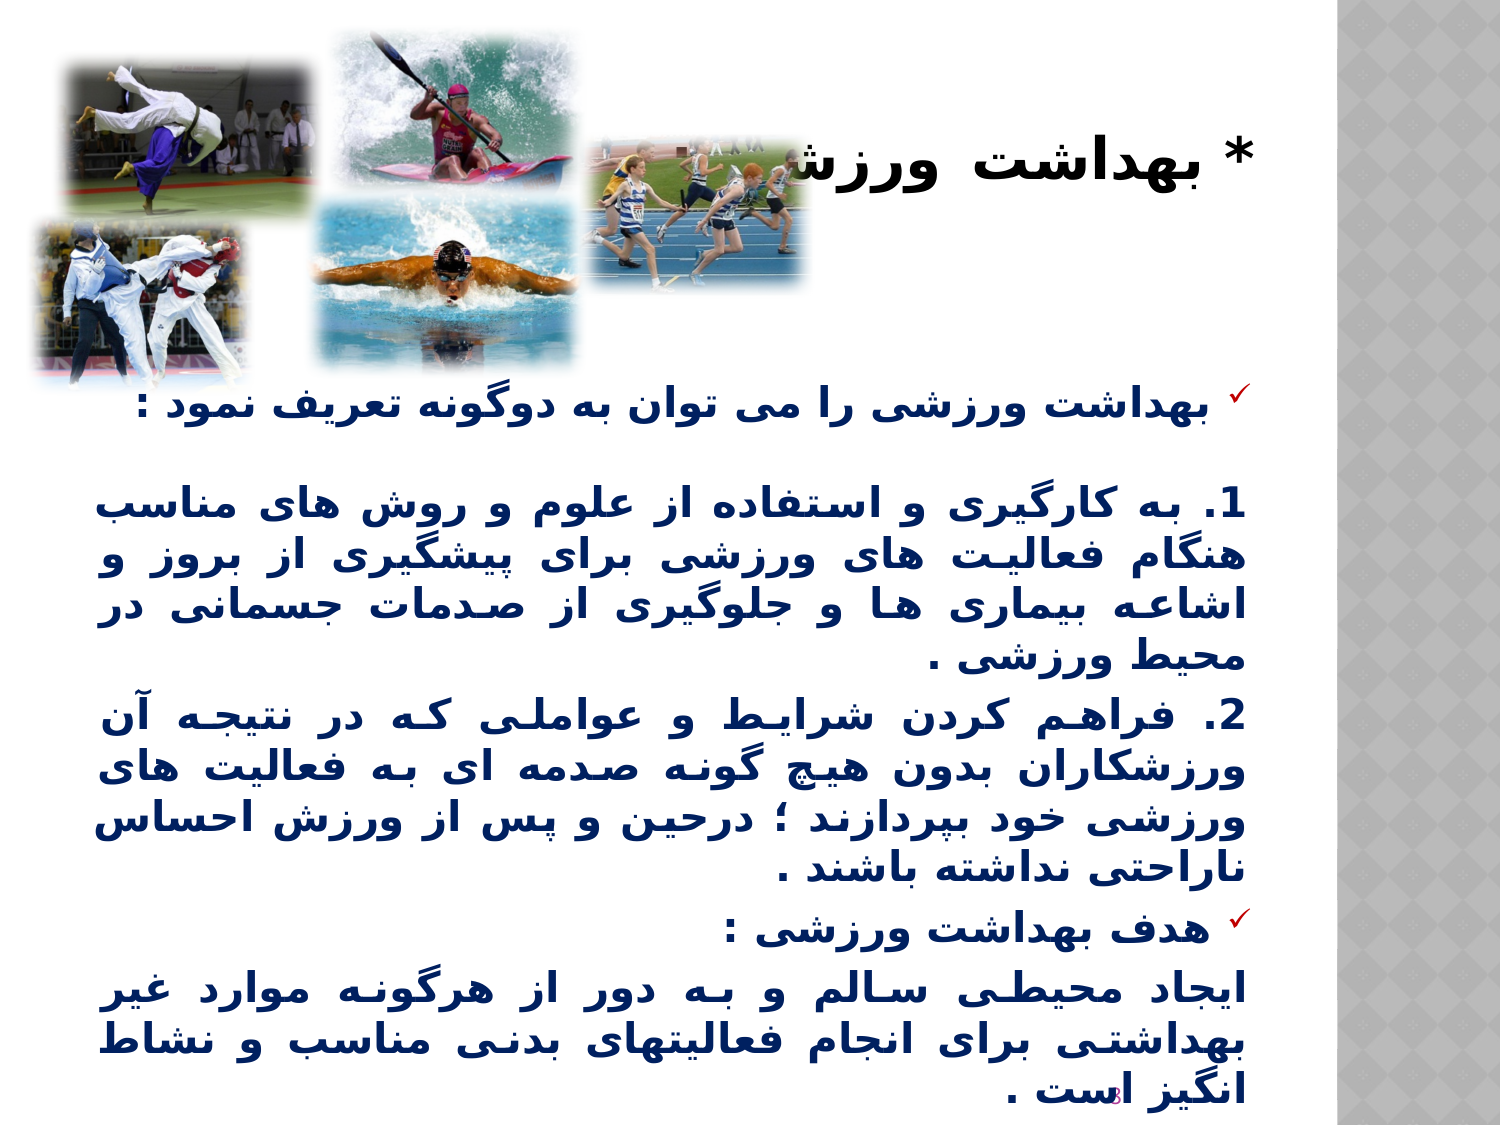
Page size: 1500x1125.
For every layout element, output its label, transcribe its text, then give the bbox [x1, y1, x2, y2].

picture [324, 24, 818, 301]
picture [49, 49, 588, 380]
title * بهداشت ورزشی : [592, 52, 1263, 240]
list بهداشت ورزشی را می توان به دوگونه تعریف نمود : 1. به کارگیری و استفاده از علوم و روش های مناسب هنگام فعالیت های ورزشی برای پیشگیری از بروز و اشاعه بیماری ها و جلوگیری از صدمات جسمانی در محیط ورزشی . 2. فراهم کردن شرایط و عواملی که در نتیجه آن ورزشکاران بدون هیچ گونه صدمه ای به فعالیت های ورزشی خود بپردازند ؛ درحین و پس از ورزش احساس ناراحتی نداشته باشند . هدف بهداشت ورزشی : ایجاد محیطی سالم و به دور از هرگونه موارد غیر بهداشتی برای انجام فعالیتهای بدنی مناسب و نشاط انگیز است . [75, 367, 1263, 1125]
picture [24, 210, 258, 398]
slide_number 8 [1025, 1075, 1122, 1113]
